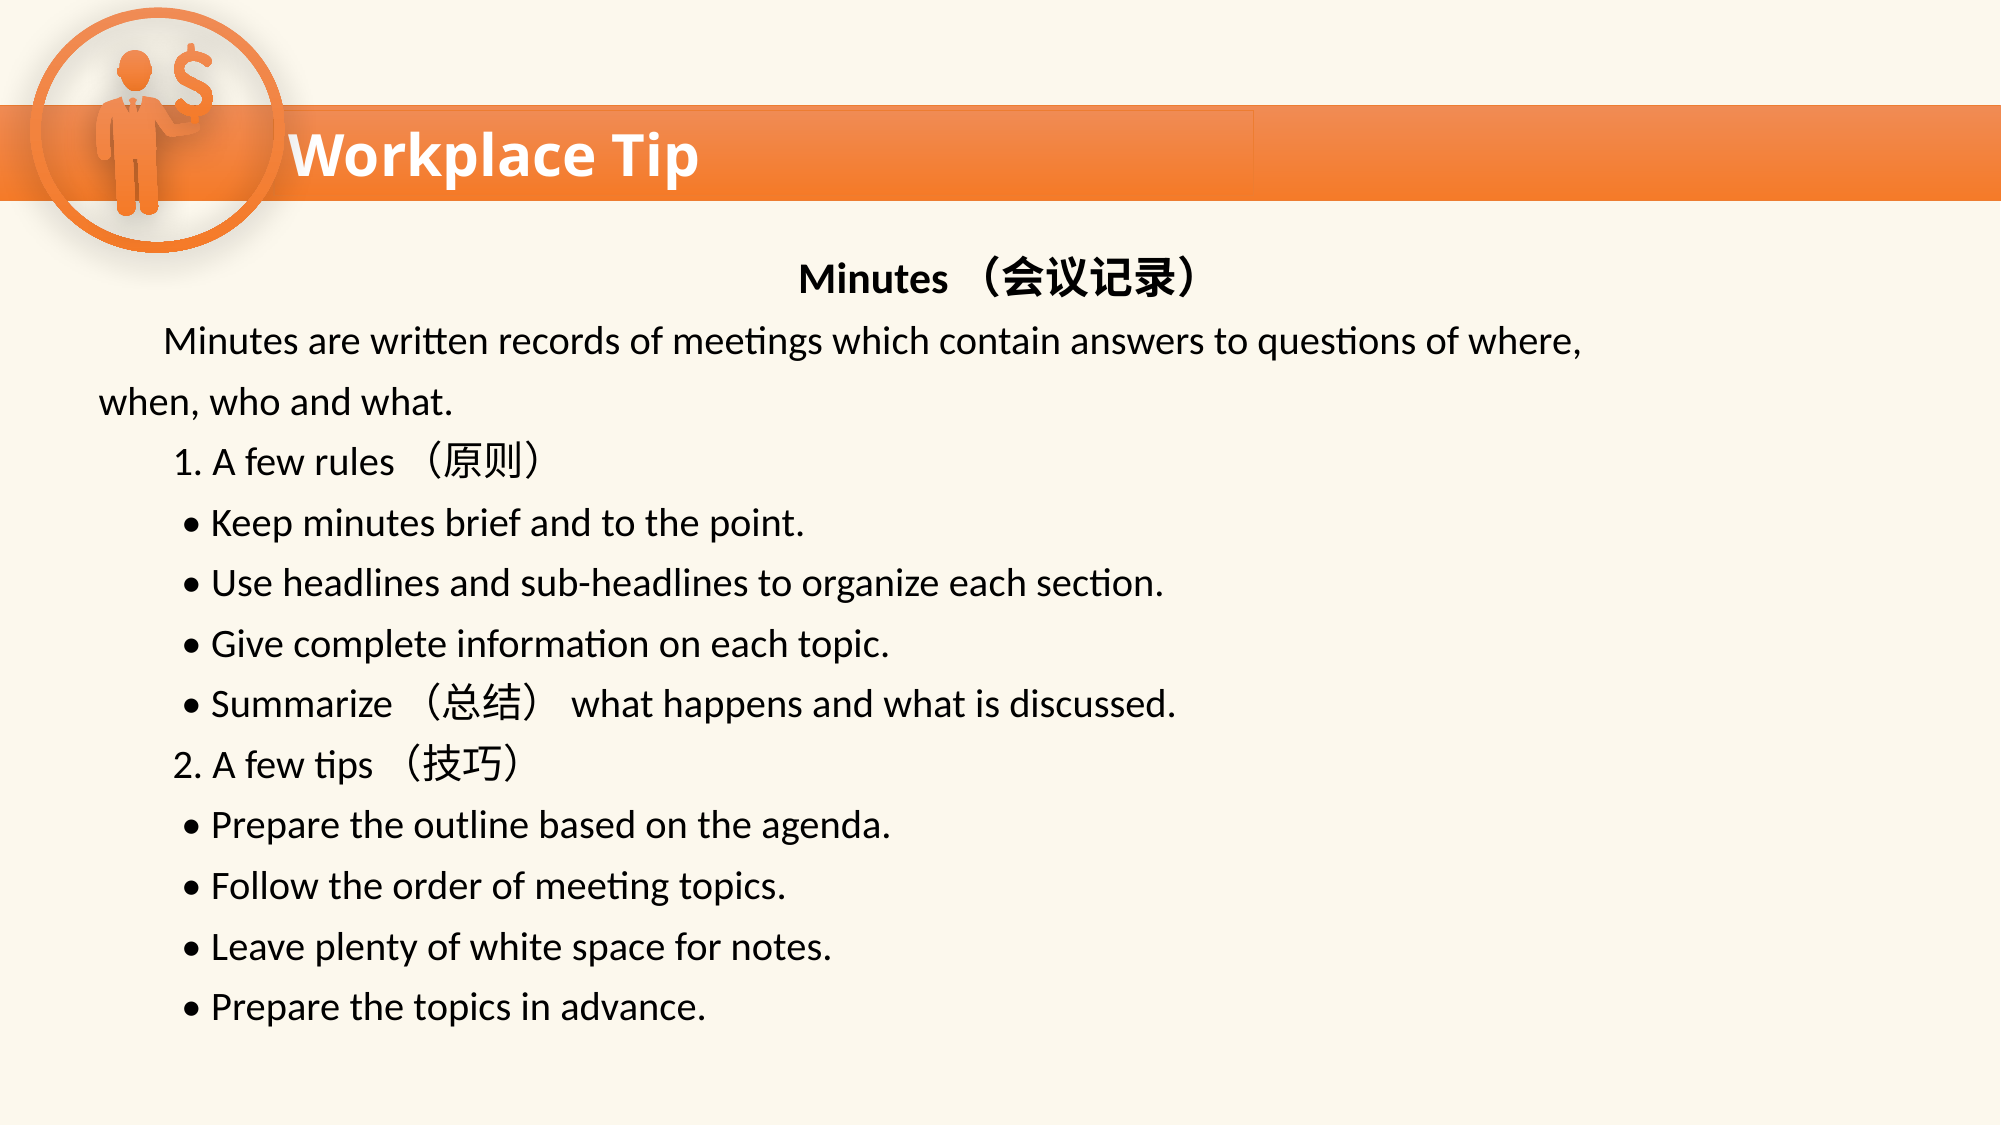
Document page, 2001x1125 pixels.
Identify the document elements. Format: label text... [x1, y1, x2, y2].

list Minutes（会议记录） Minutes are written records of meetings which contain answers to questions of where, when, who and what. 1. A few rules（原则） • Keep minutes brief and to the point. • Use headlines and sub-headlines to organize each section. • Give complete information on each topic. • Summarize（总结）what happens and what is discussed. 2. A few tips（技巧） • Prepare the outline based on the agenda. • Follow the order of meeting topics. • Leave plenty of white space for notes. • Prepare the topics in advance. [83, 253, 1936, 1044]
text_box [0, 7, 2000, 253]
